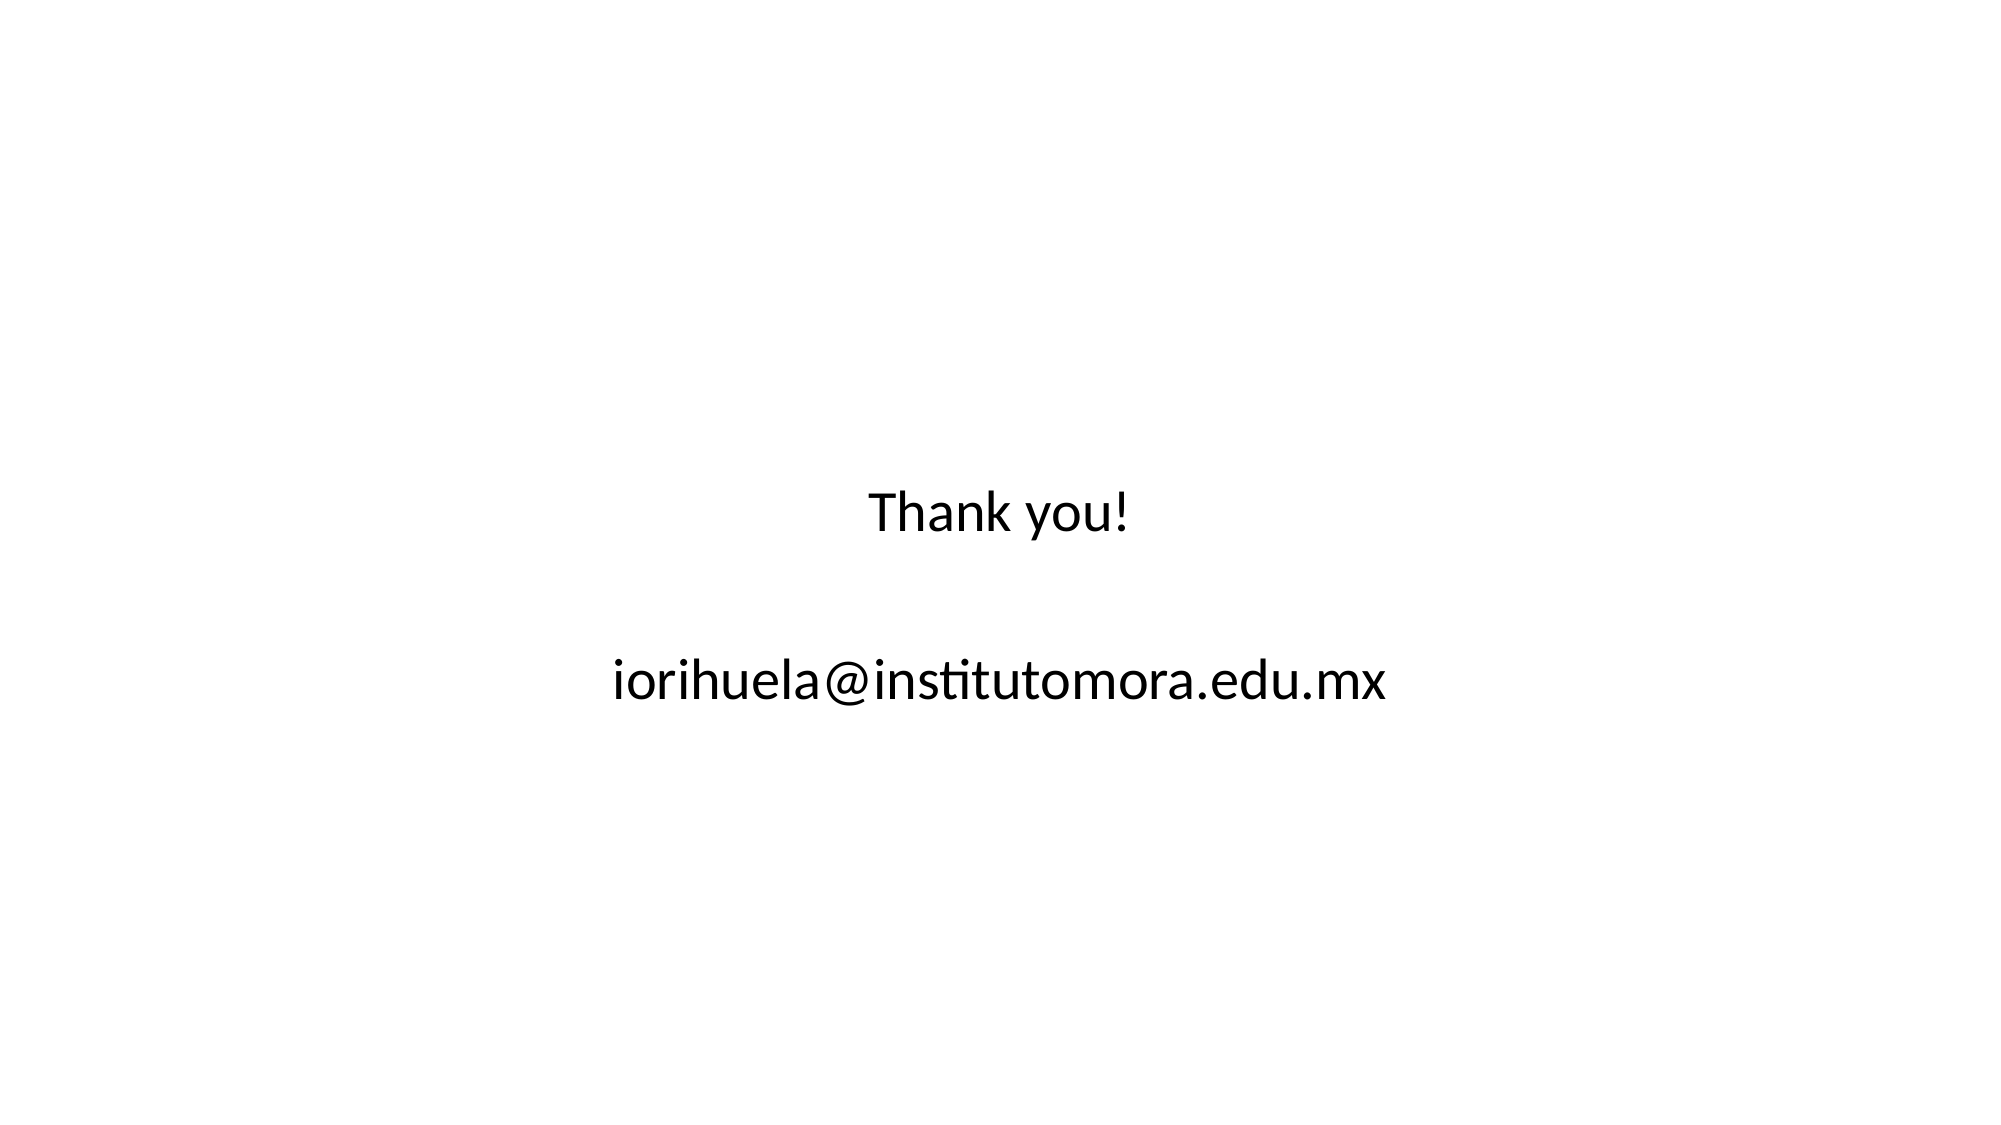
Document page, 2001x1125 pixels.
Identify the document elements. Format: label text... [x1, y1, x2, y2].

list Thank you! iorihuela@institutomora.edu.mx [137, 299, 1863, 1014]
